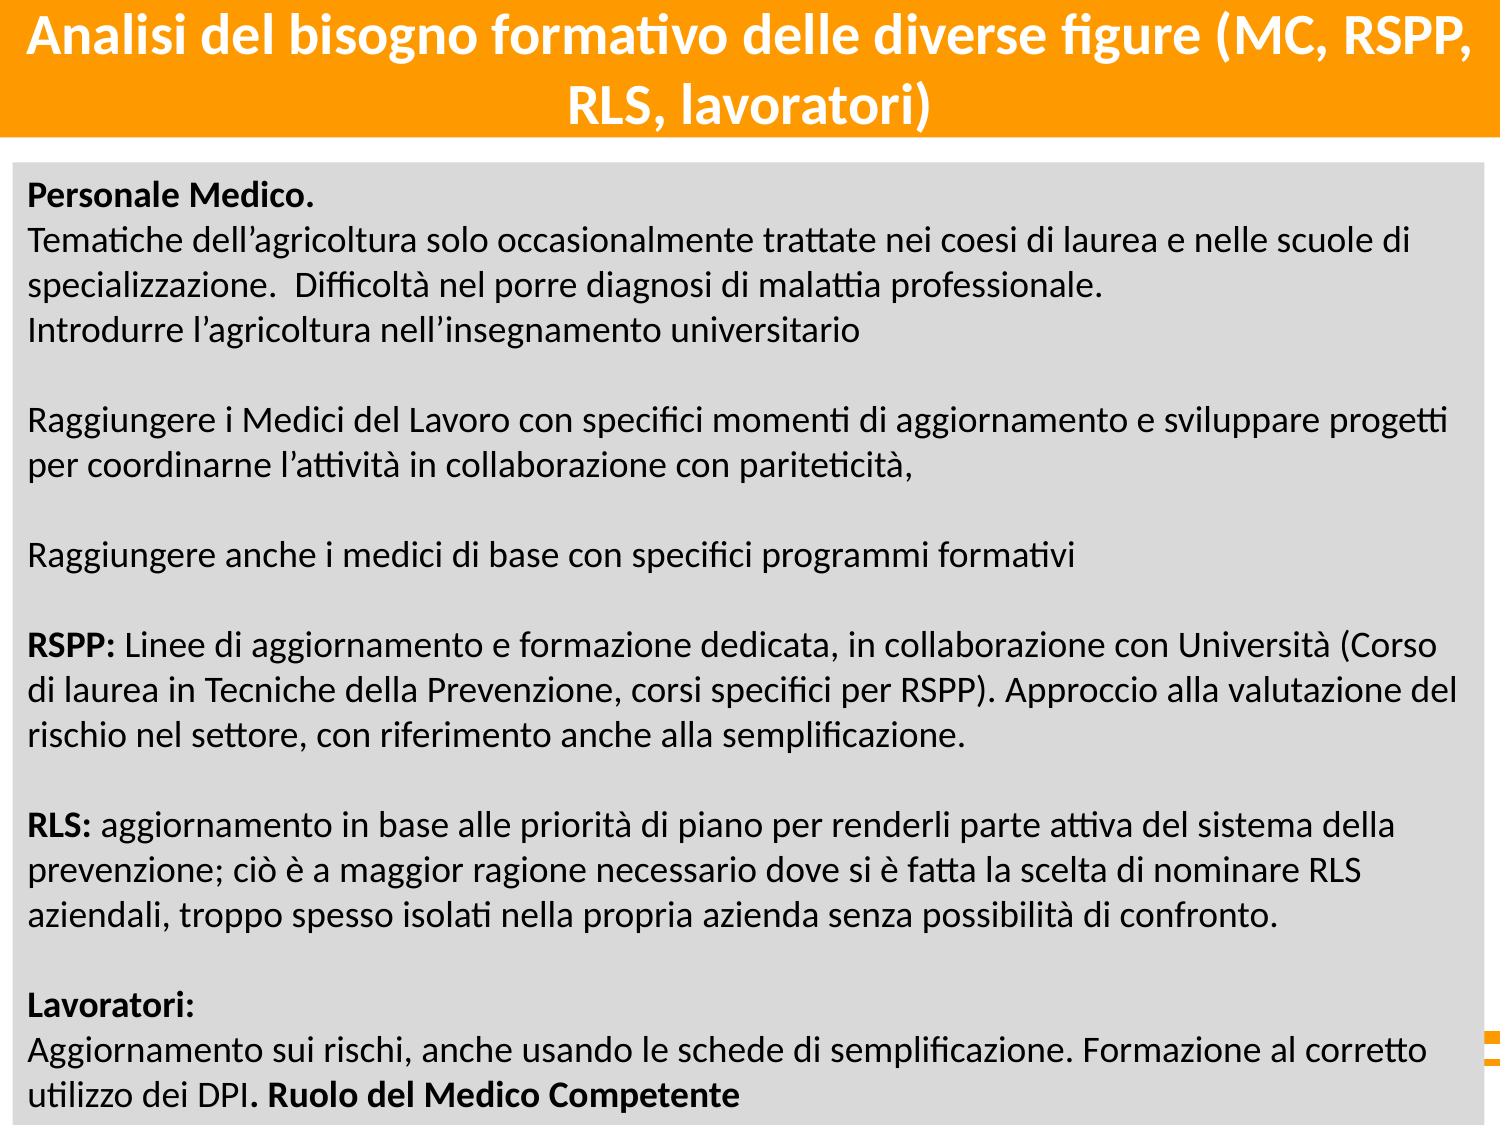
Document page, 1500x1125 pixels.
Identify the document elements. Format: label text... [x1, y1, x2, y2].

text_box Personale Medico. Tematiche dell’agricoltura solo occasionalmente trattate nei coesi di laurea e nelle scuole di specializzazione. Difficoltà nel porre diagnosi di malattia professionale. Introdurre l’agricoltura nell’insegnamento universitario Raggiungere i Medici del Lavoro con specifici momenti di aggiornamento e sviluppare progetti per coordinarne l’attività in collaborazione con pariteticità, Raggiungere anche i medici di base con specifici programmi formativi RSPP: Linee di aggiornamento e formazione dedicata, in collaborazione con Università (Corso di laurea in Tecniche della Prevenzione, corsi specifici per RSPP). Approccio alla valutazione del rischio nel settore, con riferimento anche alla semplificazione. RLS: aggiornamento in base alle priorità di piano per renderli parte attiva del sistema della prevenzione; ciò è a maggior ragione necessario dove si è fatta la scelta di nominare RLS aziendali, troppo spesso isolati nella propria azienda senza possibilità di confronto. Lavoratori: Aggiornamento sui rischi, anche usando le schede di semplificazione. Formazione al corretto utilizzo dei DPI. Ruolo del Medico Competente [12, 162, 1485, 1125]
text_box Analisi del bisogno formativo delle diverse figure (MC, RSPP, RLS, lavoratori) [0, 0, 1500, 138]
